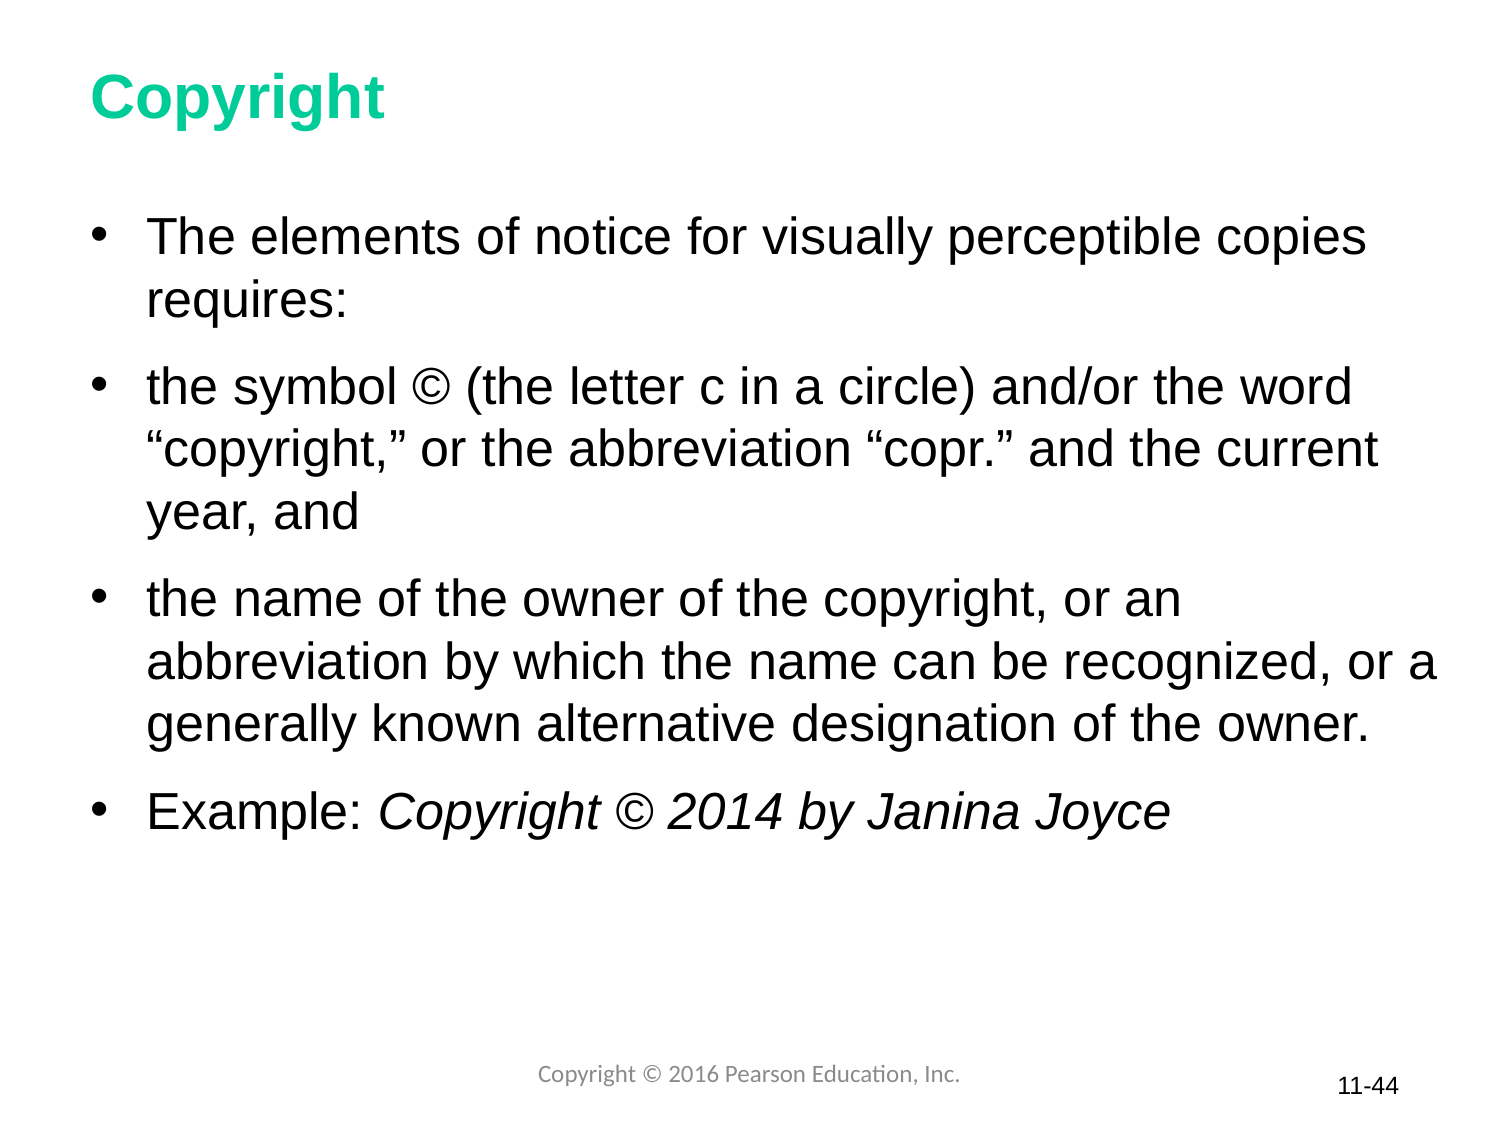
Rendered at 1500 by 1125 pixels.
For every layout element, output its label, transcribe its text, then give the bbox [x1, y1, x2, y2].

title Copyright [75, 0, 1425, 188]
footer Copyright © 2016 Pearson Education, Inc. [512, 1042, 988, 1103]
list The elements of notice for visually perceptible copies requires: the symbol © (the letter c in a circle) and/or the word “copyright,” or the abbreviation “copr.” and the current year, and the name of the owner of the copyright, or an abbreviation by which the name can be recognized, or a generally known alternative designation of the owner. Example: Copyright © 2014 by Janina Joyce [75, 195, 1463, 1038]
